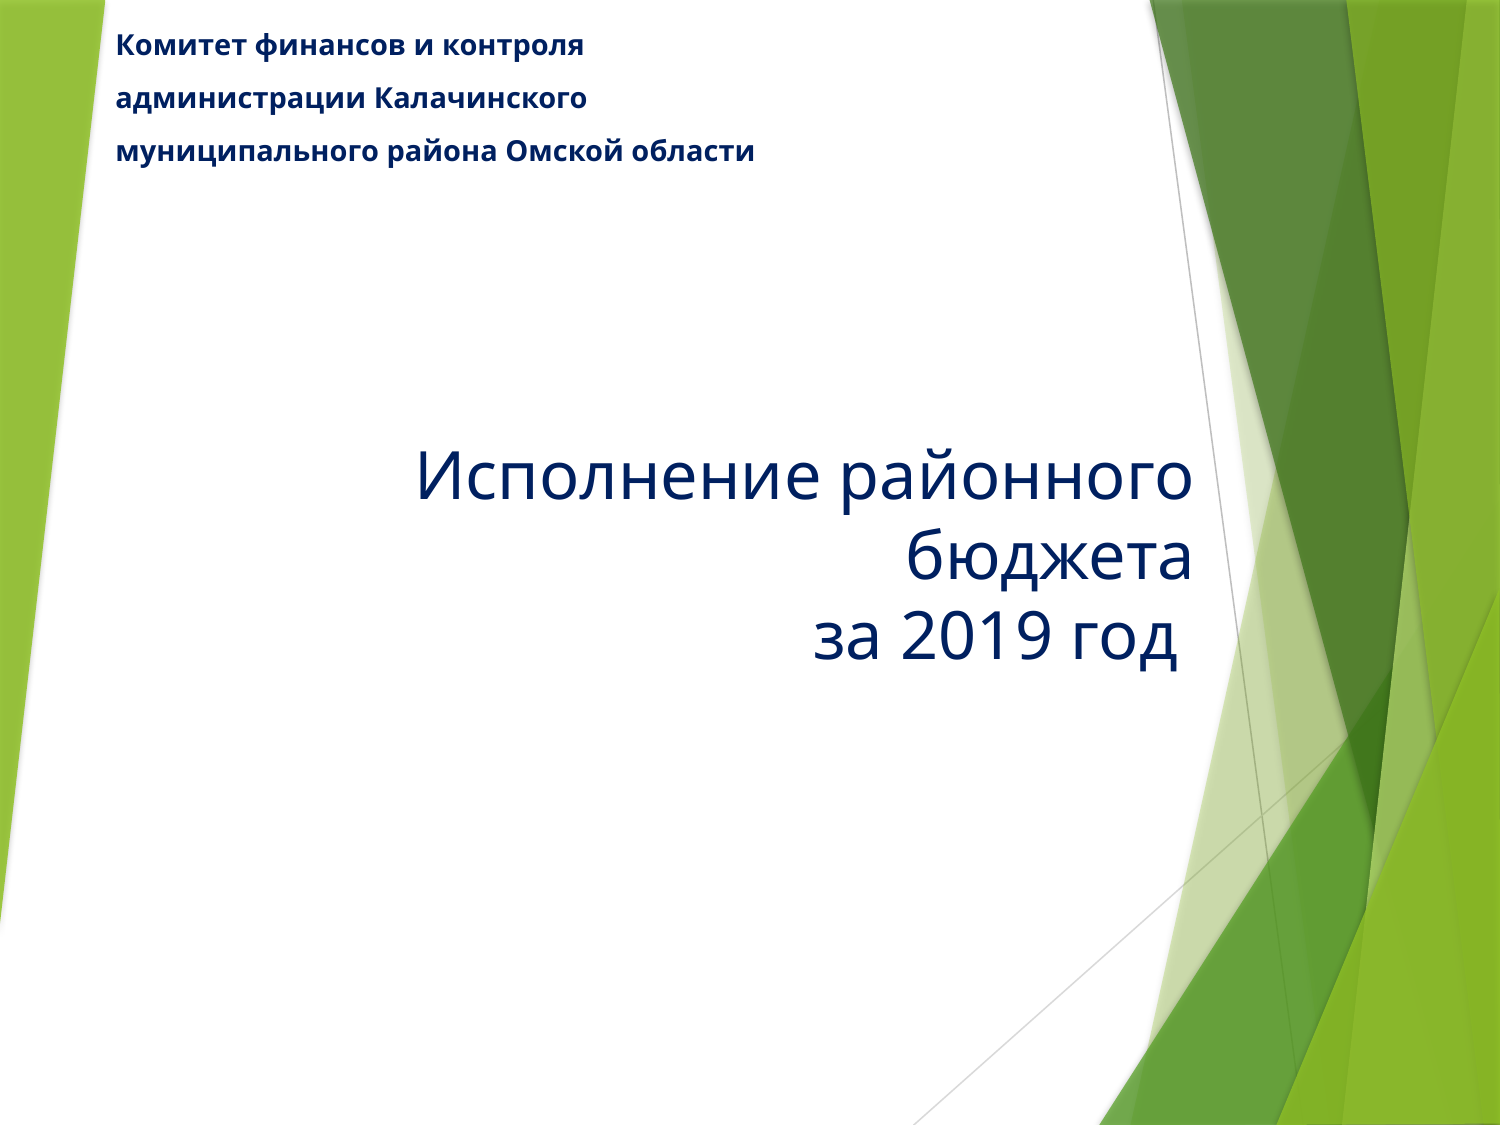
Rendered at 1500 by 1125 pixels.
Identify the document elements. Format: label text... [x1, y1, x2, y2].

subtitle Комитет финансов и контроля администрации Калачинского муниципального района Омской области [100, 19, 773, 200]
title Исполнение районного бюджета за 2019 год [159, 491, 1211, 681]
